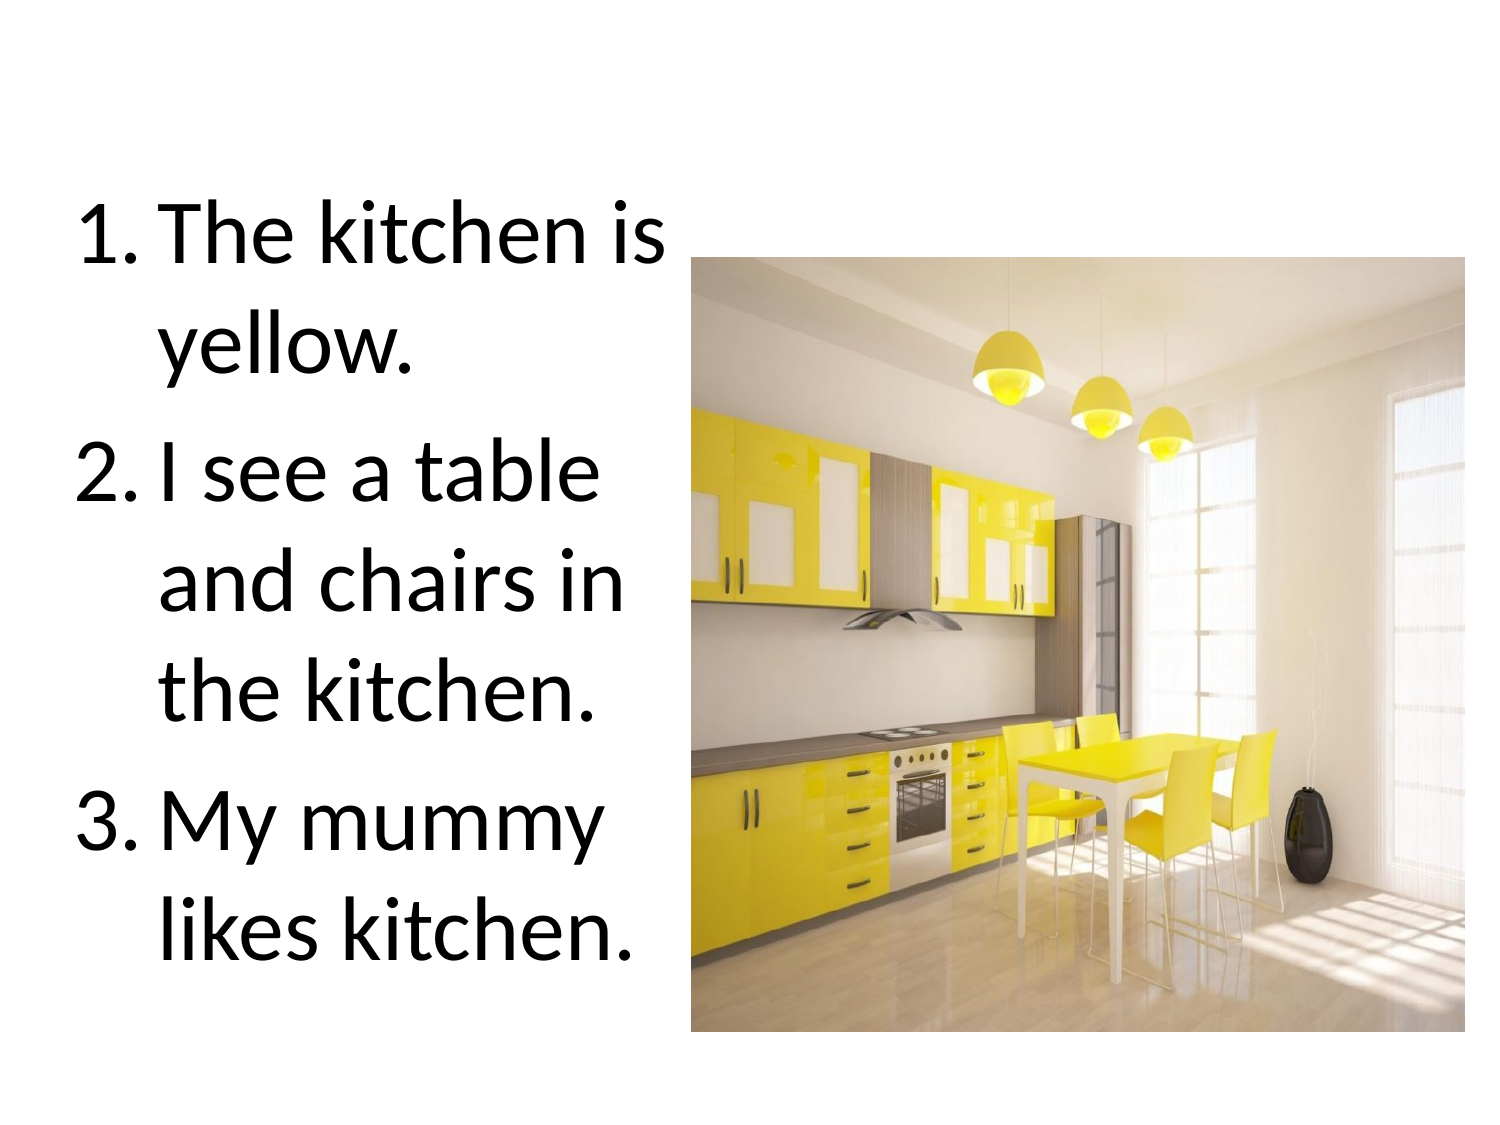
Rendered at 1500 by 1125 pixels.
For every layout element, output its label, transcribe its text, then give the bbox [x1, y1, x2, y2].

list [691, 257, 1466, 1032]
list The kitchen is yellow. I see a table and chairs in the kitchen. My mummy likes kitchen. [58, 164, 738, 1125]
